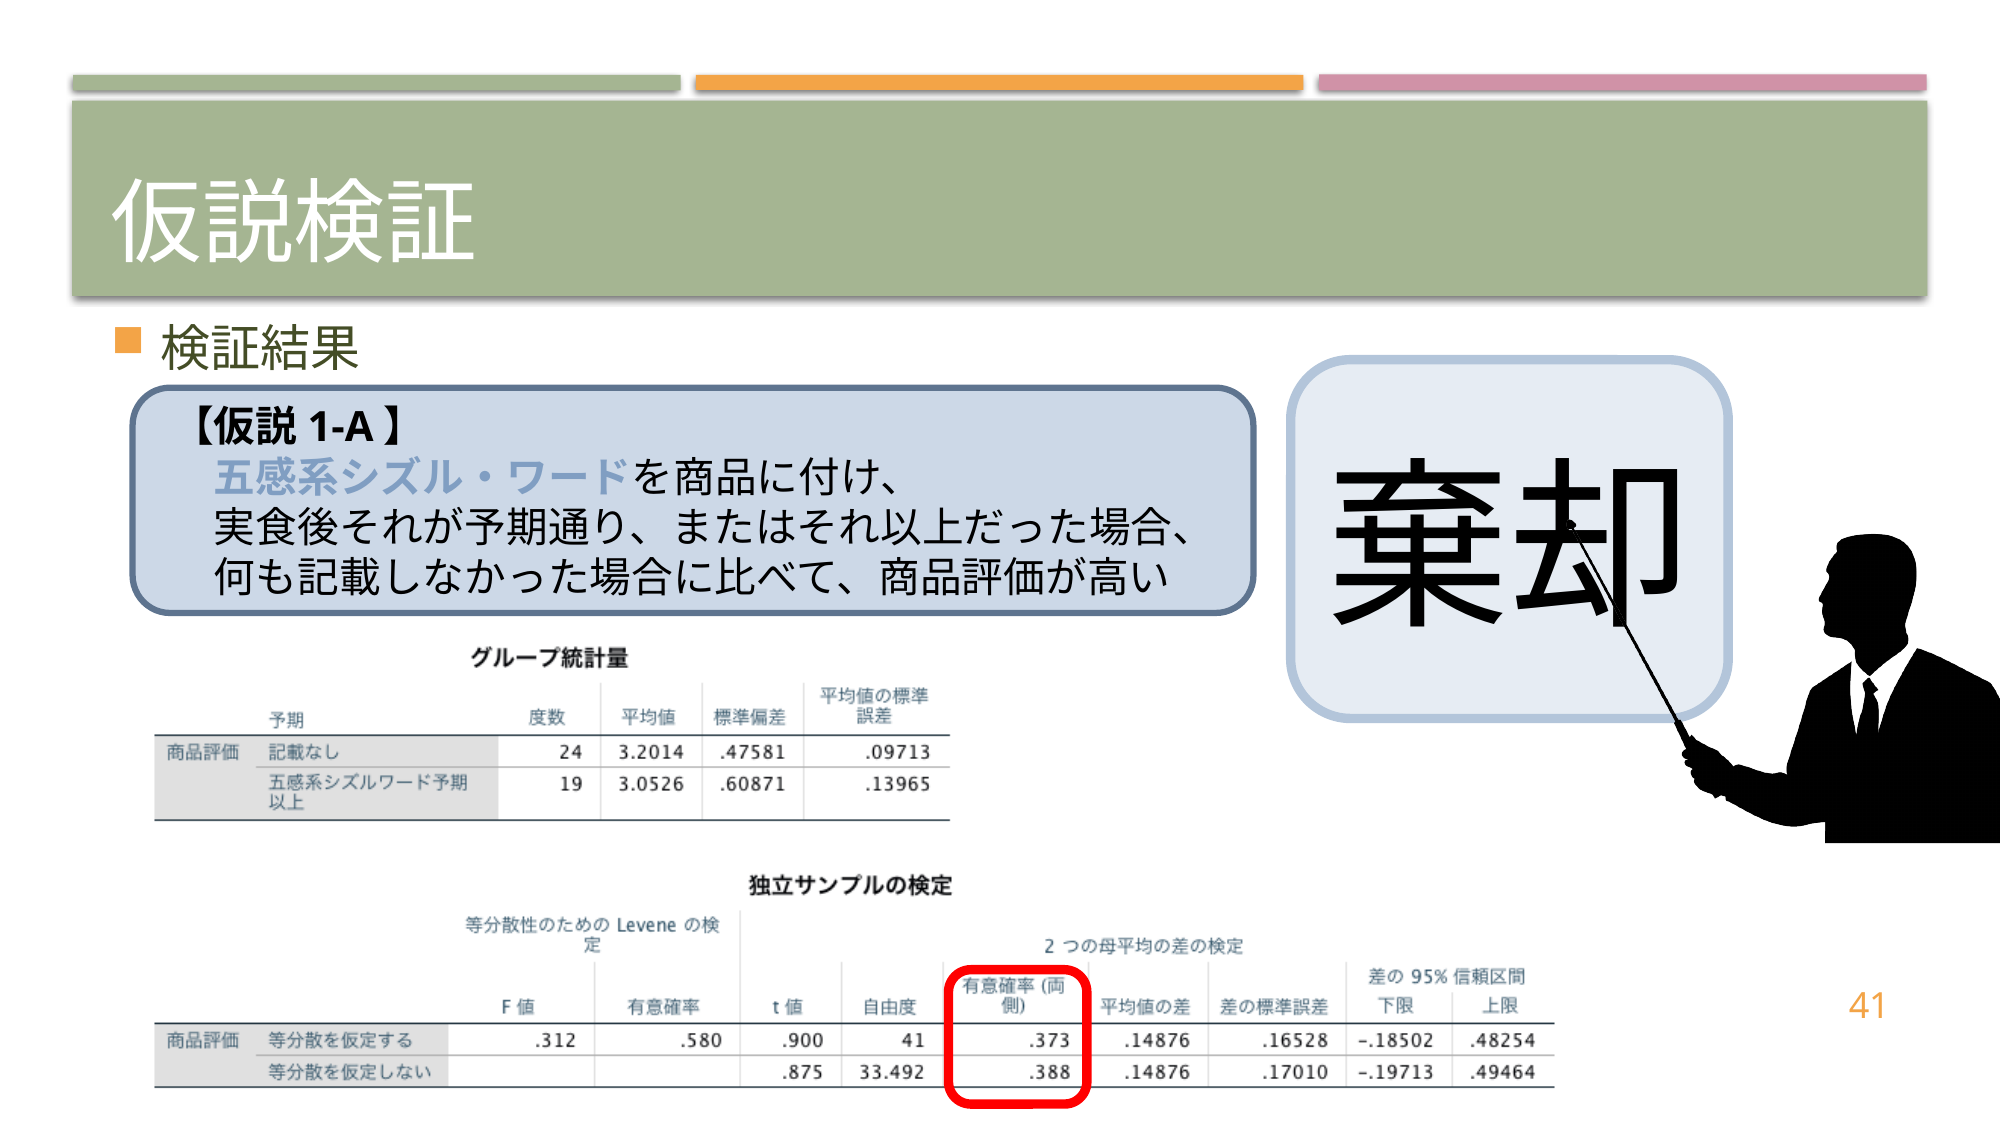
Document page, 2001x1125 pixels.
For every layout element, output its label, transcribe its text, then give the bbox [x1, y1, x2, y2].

text_box 【仮説1-A】 五感系シズル・ワードを商品に付け、 実食後それが予期通り、またはそれ以上だった場合、 何も記載しなかった場合に比べて、商品評価が高い [130, 385, 1256, 615]
slide_number 41 [1732, 977, 1905, 1037]
title 仮説検証 [95, 115, 1905, 282]
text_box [1290, 359, 2000, 923]
picture [132, 621, 1576, 1123]
list 検証結果 [95, 309, 1905, 913]
